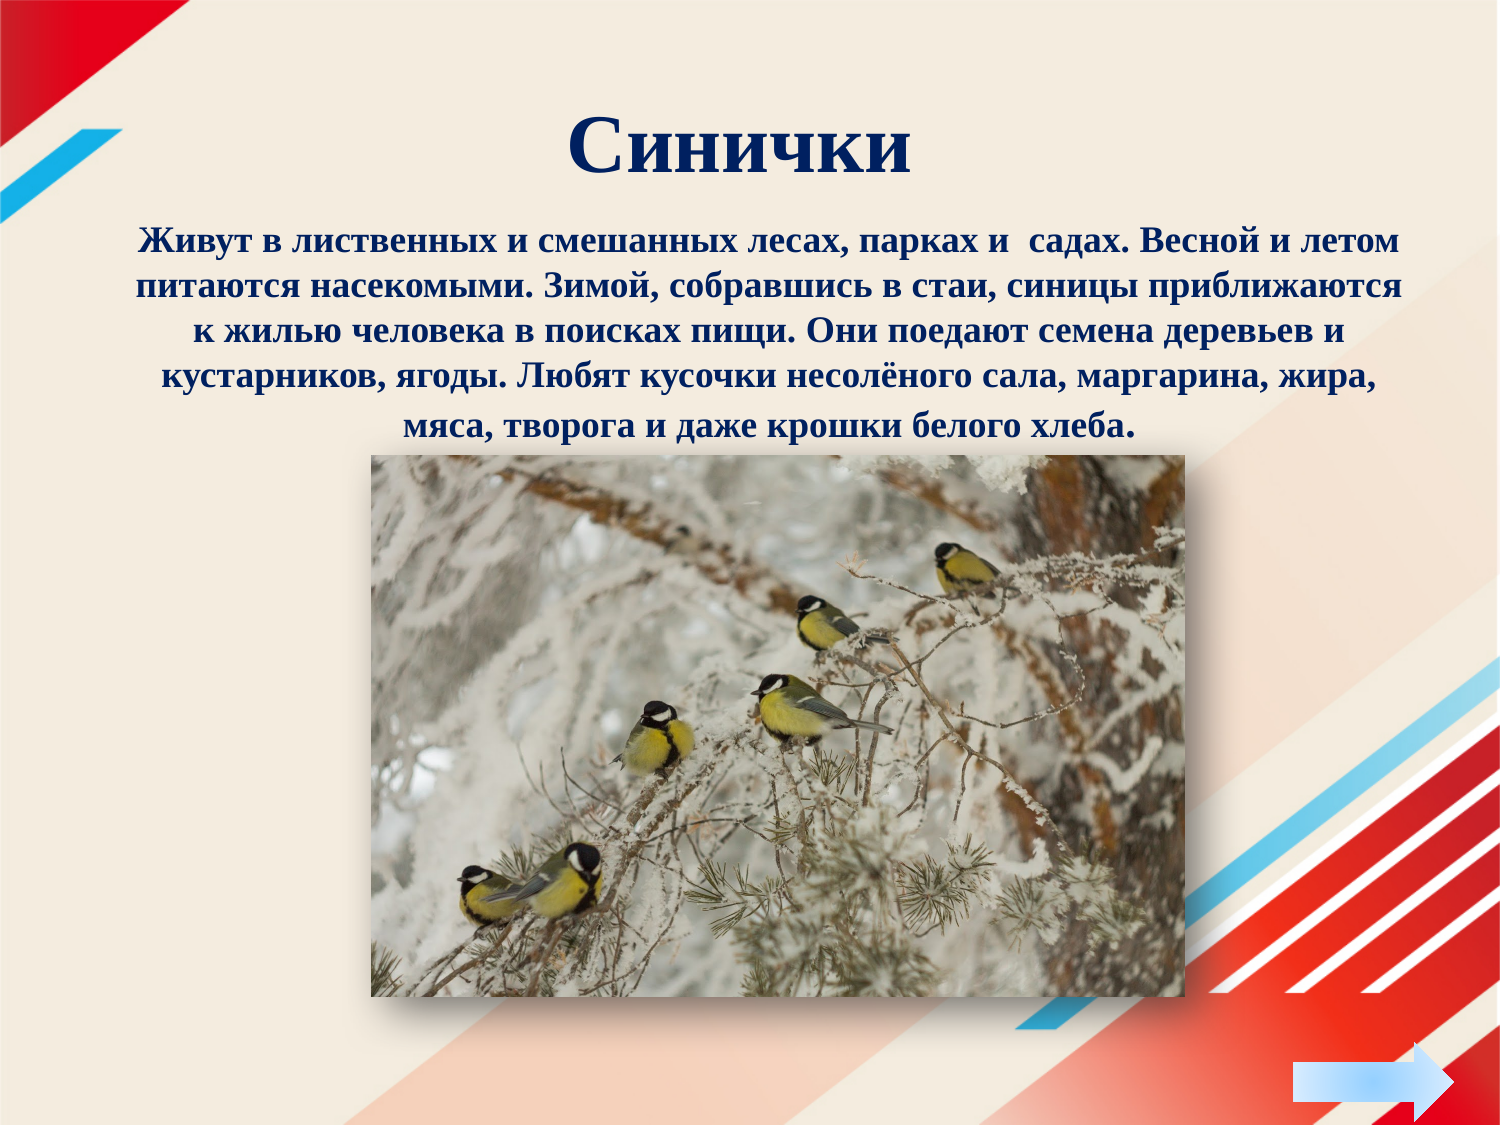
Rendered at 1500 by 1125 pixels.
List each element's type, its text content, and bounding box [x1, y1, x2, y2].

picture [0, 0, 1500, 1125]
text_box Живут в лиственных и смешанных лесах, парках и садах. Весной и летом питаются насекомыми. Зимой, собравшись в стаи, синицы приближаются к жилью человека в поисках пищи. Они поедают семена деревьев и кустарников, ягоды. Любят кусочки несолёного сала, маргарина, жира, мяса, творога и даже крошки белого хлеба. [112, 208, 1427, 453]
title Синички [75, 45, 1425, 233]
